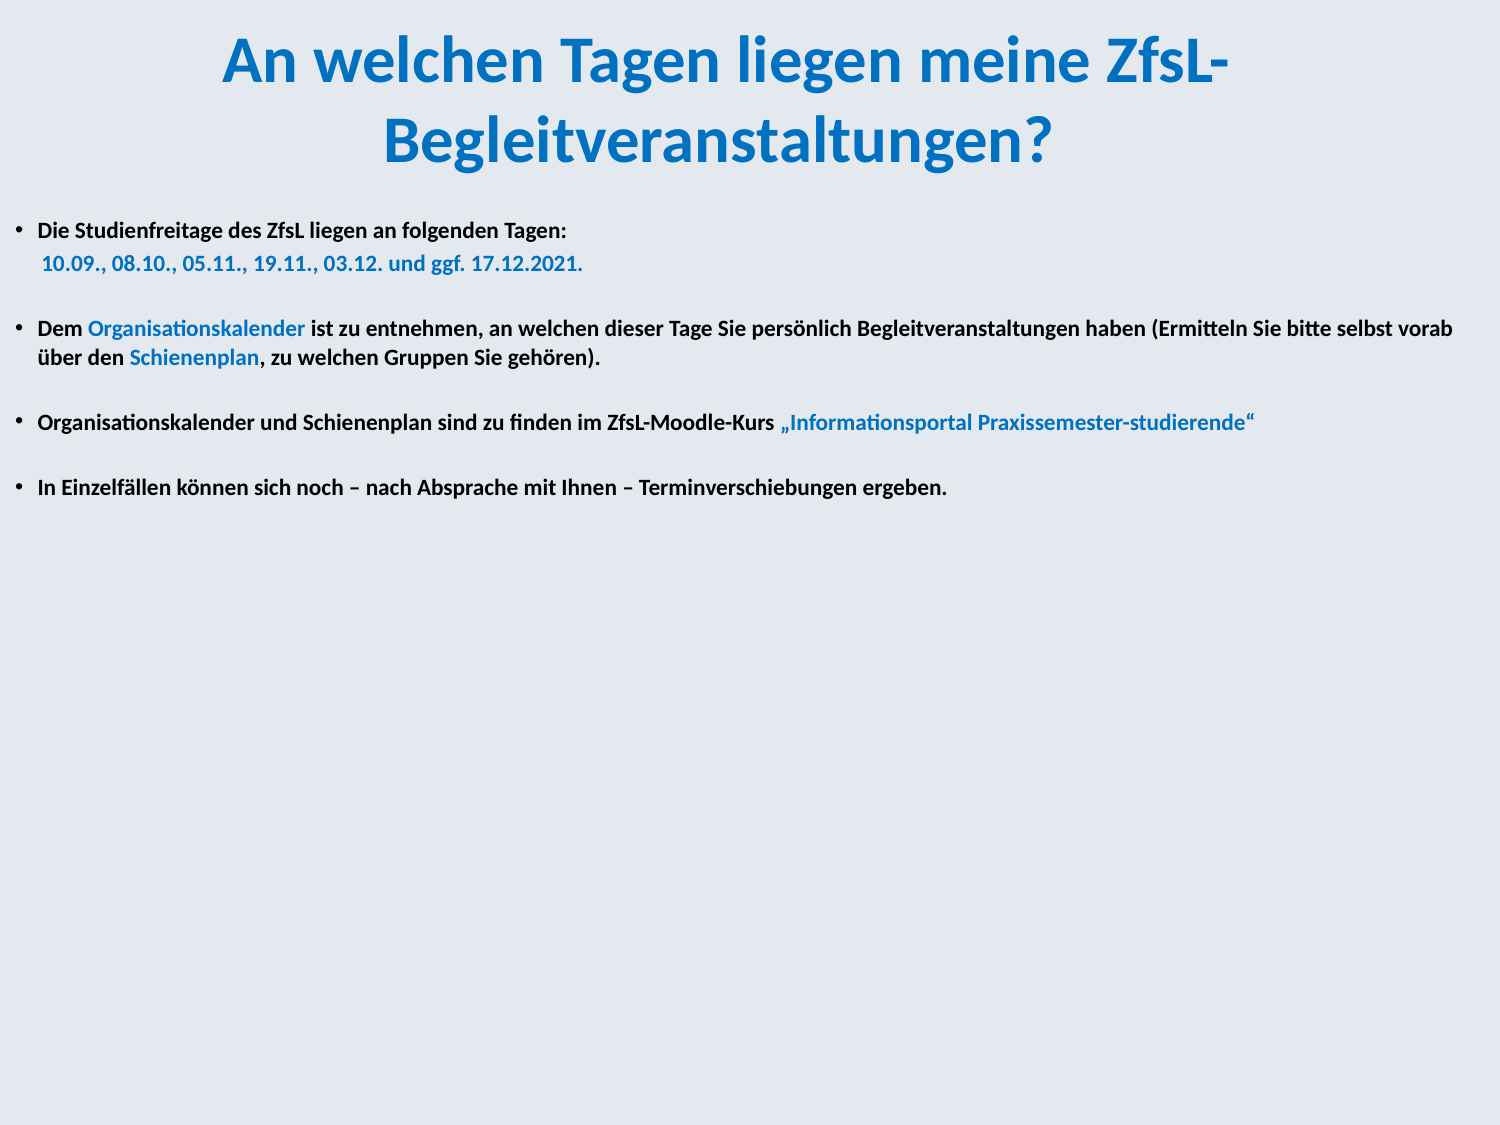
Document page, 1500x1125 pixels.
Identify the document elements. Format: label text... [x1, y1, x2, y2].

title An welchen Tagen liegen meine ZfsL-Begleitveranstaltungen? [23, 19, 1430, 173]
list Die Studienfreitage des ZfsL liegen an folgenden Tagen: 10.09., 08.10., 05.11., 19.11., 03.12. und ggf. 17.12.2021. Dem Organisationskalender ist zu entnehmen, an welchen dieser Tage Sie persönlich Begleitveranstaltungen haben (Ermitteln Sie bitte selbst vorab über den Schienenplan, zu welchen Gruppen Sie gehören). Organisationskalender und Schienenplan sind zu finden im ZfsL-Moodle-Kurs „Informationsportal Praxissemester-studierende“ In Einzelfällen können sich noch – nach Absprache mit Ihnen – Terminverschiebungen ergeben. [0, 208, 1500, 1125]
